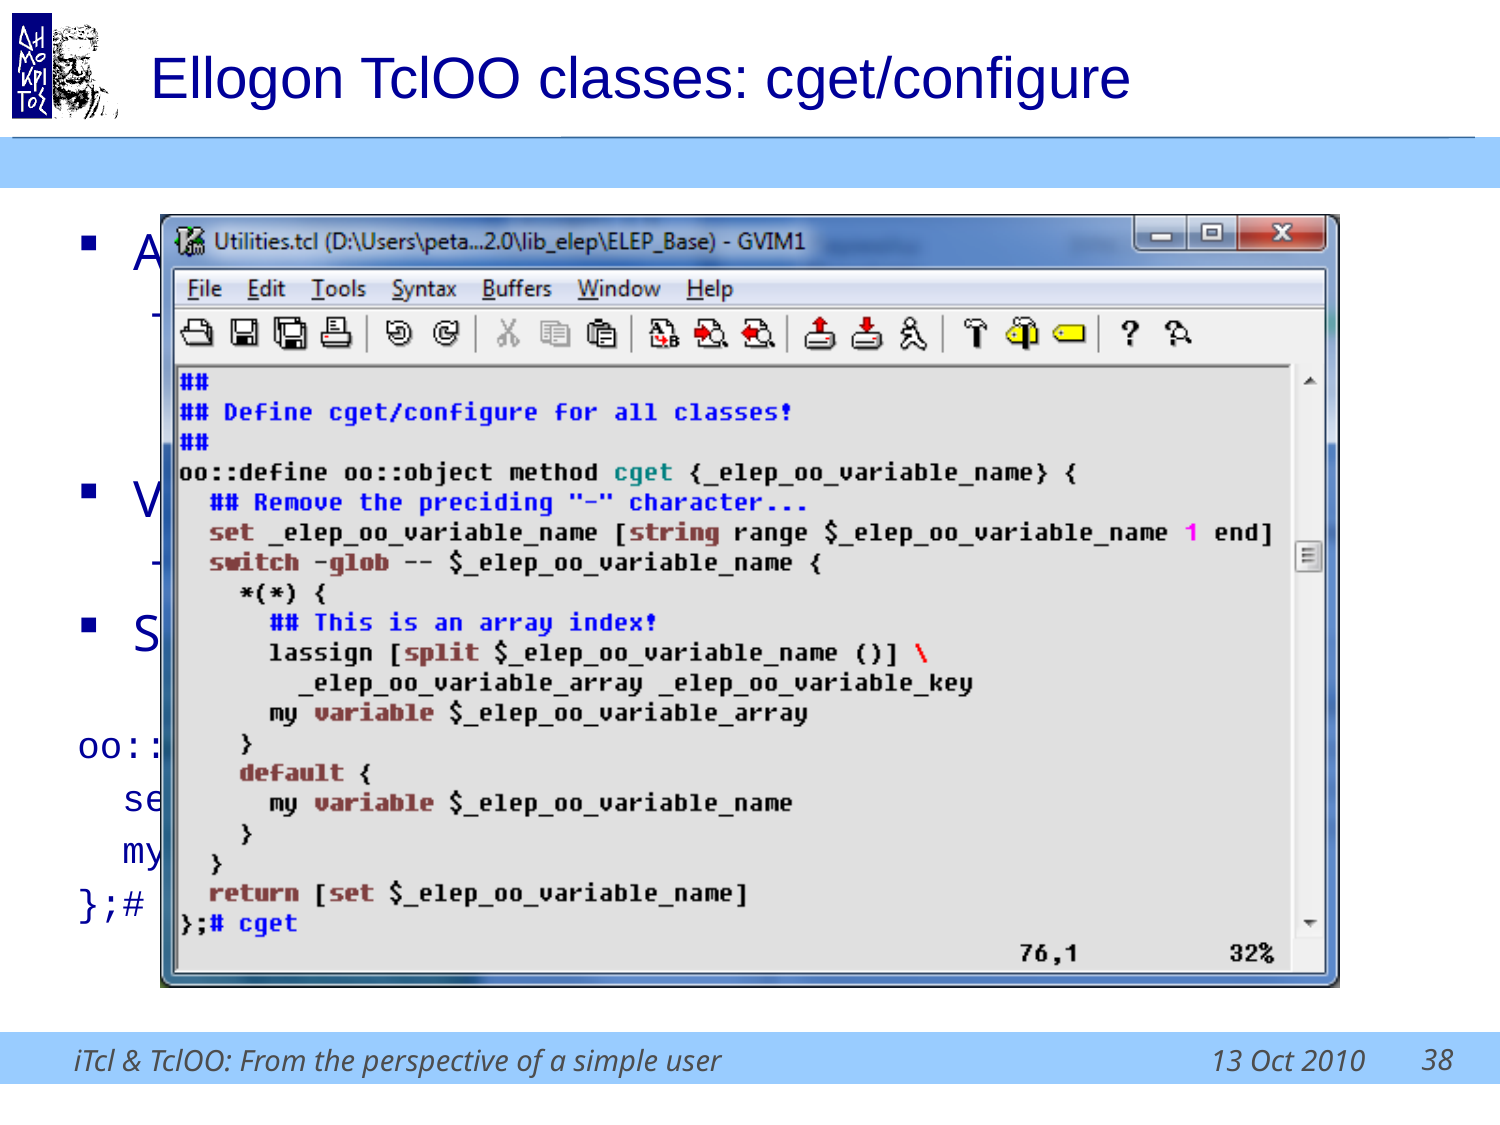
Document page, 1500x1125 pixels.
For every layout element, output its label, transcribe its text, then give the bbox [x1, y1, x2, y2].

title Ellogon TclOO classes: cget/configure [135, 12, 1476, 138]
list Add cget/configure on all classes No need for a complex implementation of configure/cget I only use them to get/set variable values Very easy to add new methods on all objects! Everything is a child of oo::object Simple implementation oo::define oo::object method cget {name} { set name [string range $name 1 end] my variable $name; return [set $name] };# cget [62, 212, 1438, 1001]
picture [11, 13, 118, 120]
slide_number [1190, 1034, 1381, 1086]
footer iTcl & TclOO: From the perspective of a simple user [58, 1034, 1190, 1086]
picture [159, 214, 1340, 988]
slide_number 38 [1399, 1033, 1476, 1084]
